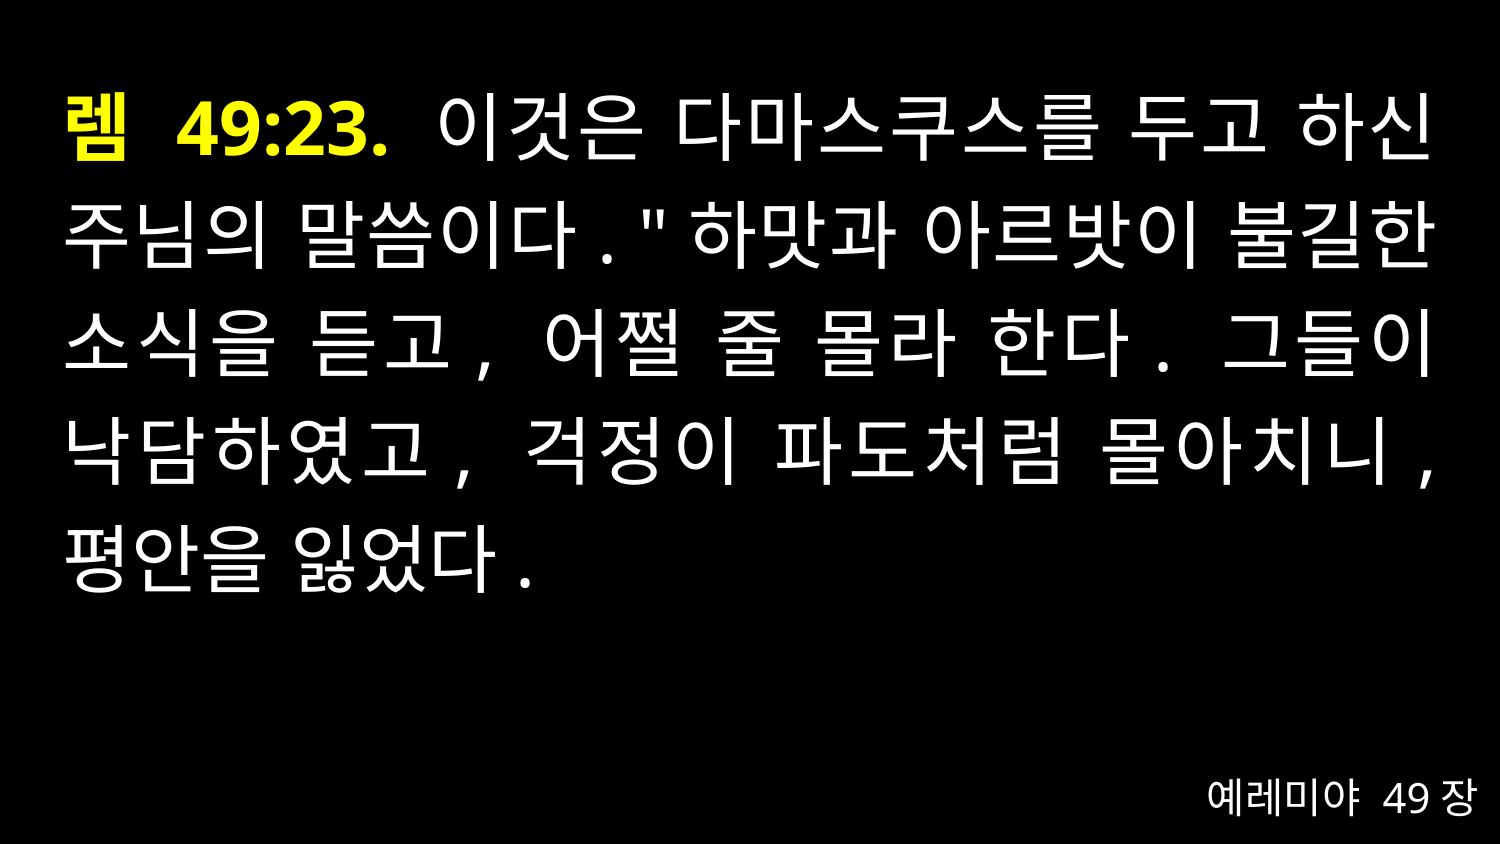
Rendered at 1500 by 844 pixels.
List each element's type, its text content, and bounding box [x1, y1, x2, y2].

subtitle 예레미야 49장 [916, 770, 1500, 844]
title 렘 49:23. 이것은 다마스쿠스를 두고 하신 주님의 말씀이다. "하맛과 아르밧이 불길한 소식을 듣고, 어쩔 줄 몰라 한다. 그들이 낙담하였고, 걱정이 파도처럼 몰아치니, 평안을 잃었다. [0, 0, 1500, 844]
